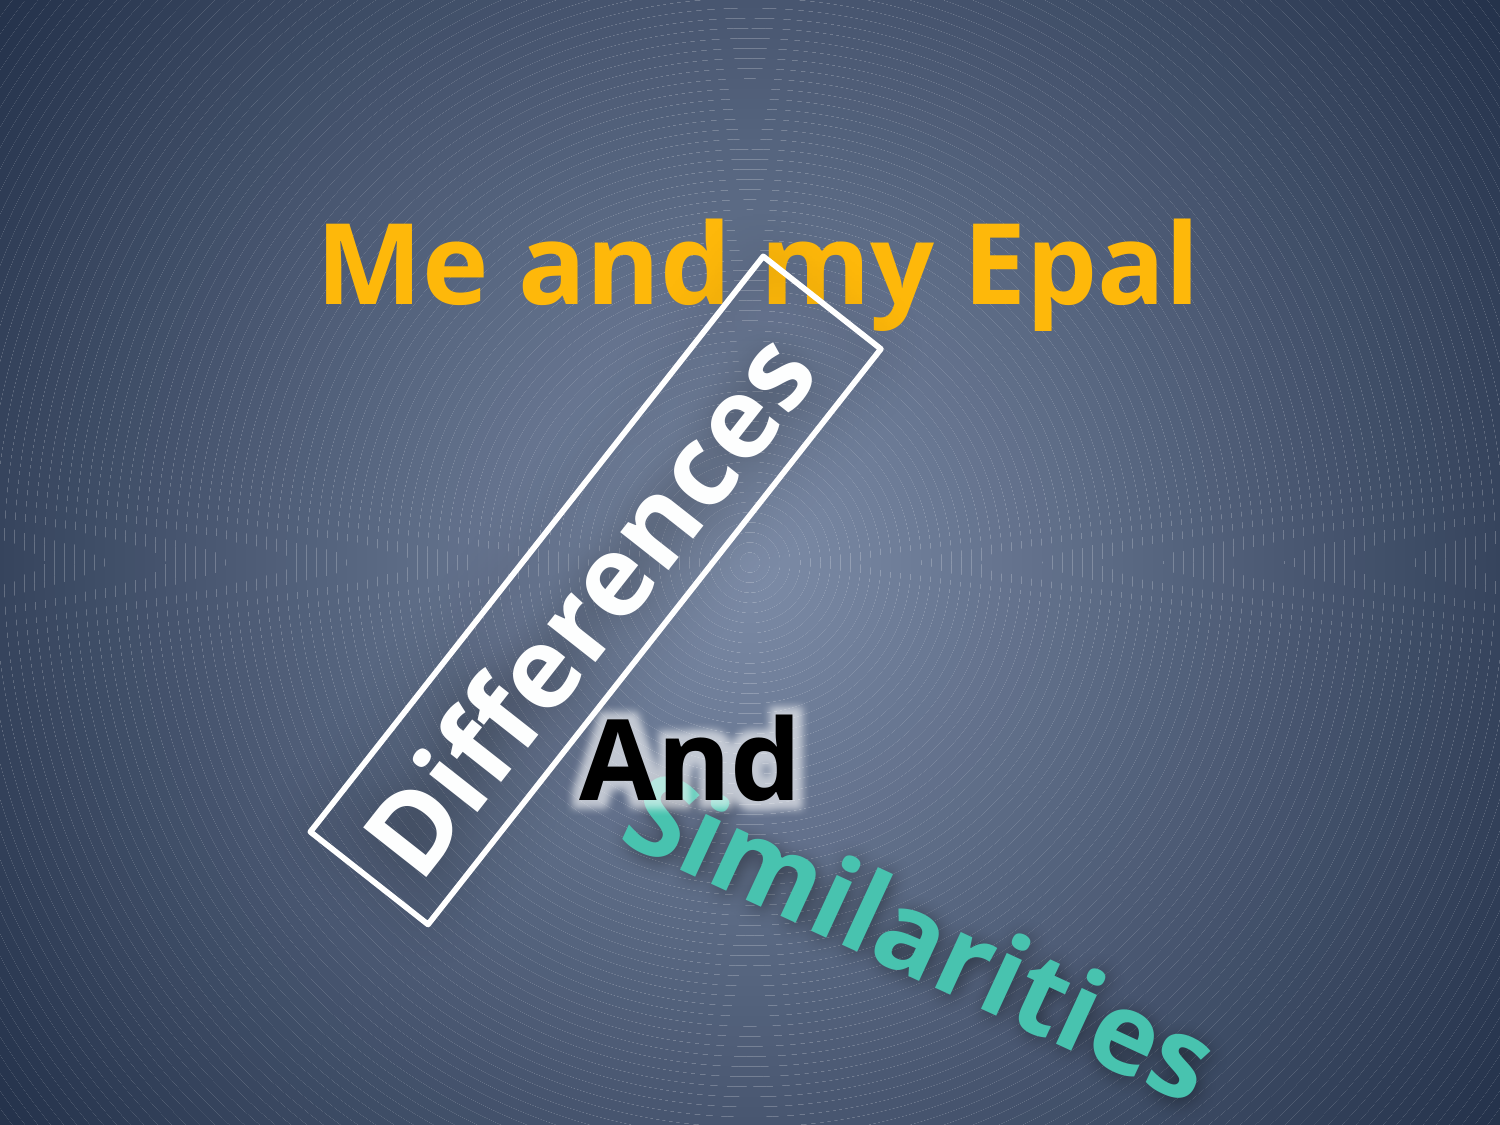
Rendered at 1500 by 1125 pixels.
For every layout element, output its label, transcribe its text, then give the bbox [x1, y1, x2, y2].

text_box Similarities [590, 725, 1256, 1125]
text_box Differences [310, 256, 881, 925]
text_box Me and my Epal [301, 184, 1216, 335]
